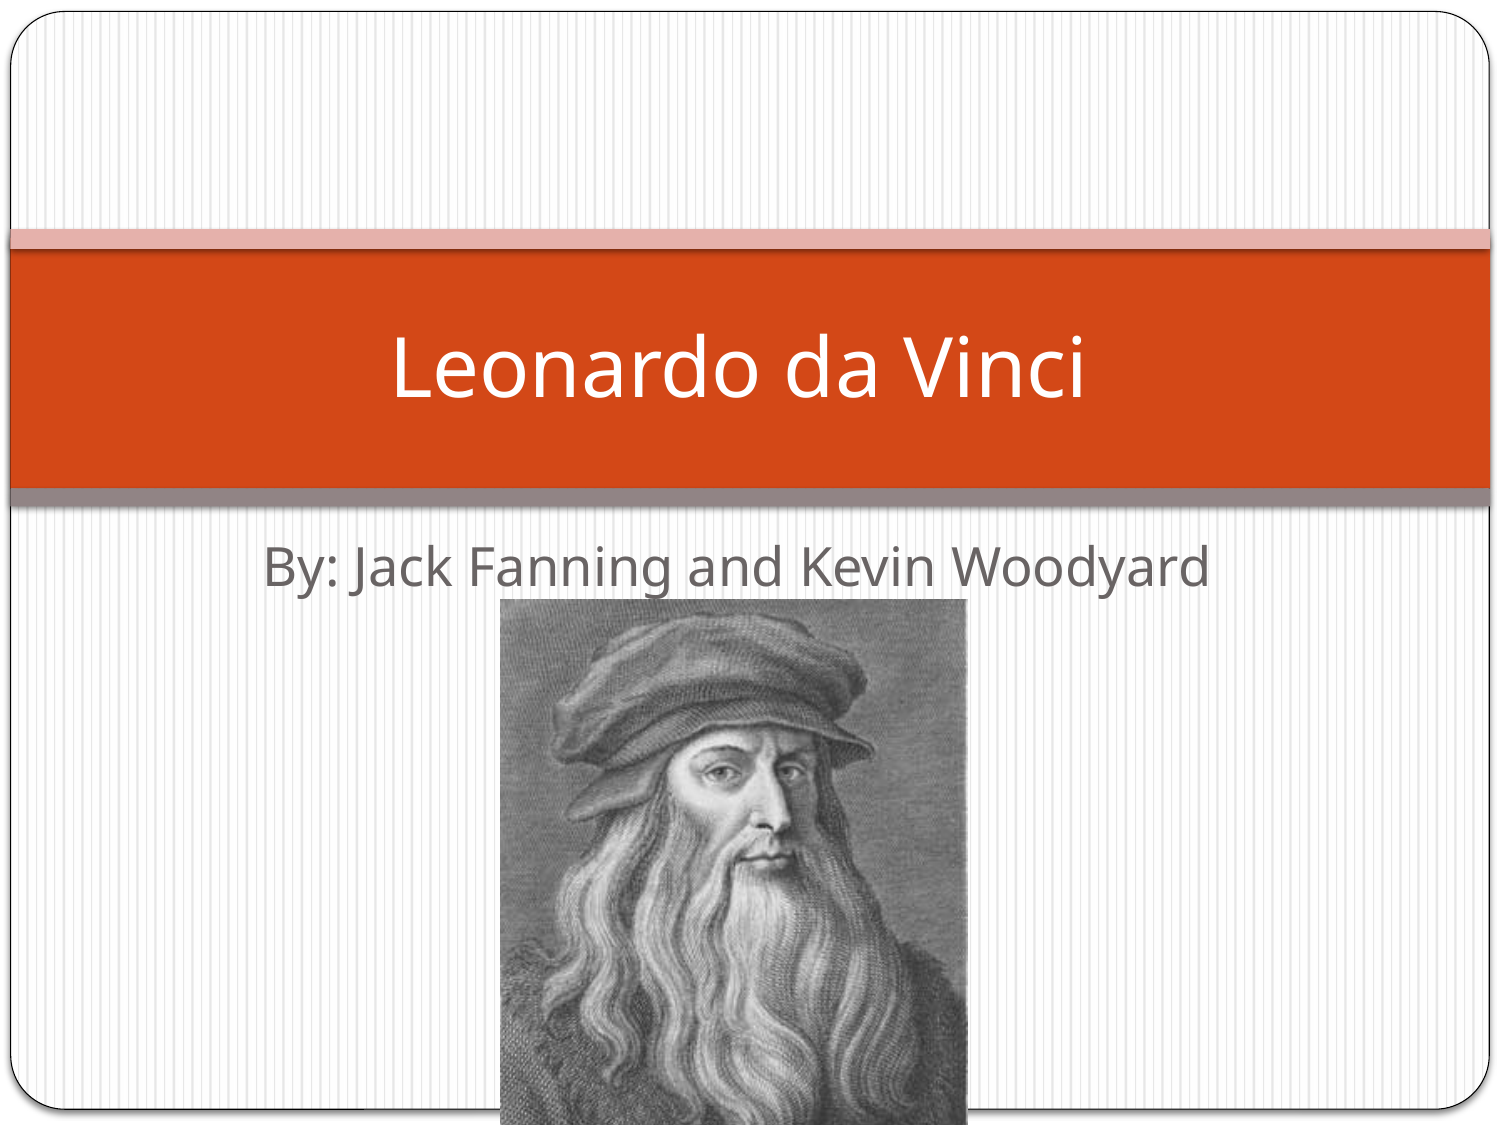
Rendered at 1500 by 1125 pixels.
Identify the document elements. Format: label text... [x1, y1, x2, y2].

subtitle By: Jack Fanning and Kevin Woodyard [212, 525, 1263, 788]
title Leonardo da Vinci [75, 247, 1425, 489]
picture [499, 599, 969, 1125]
